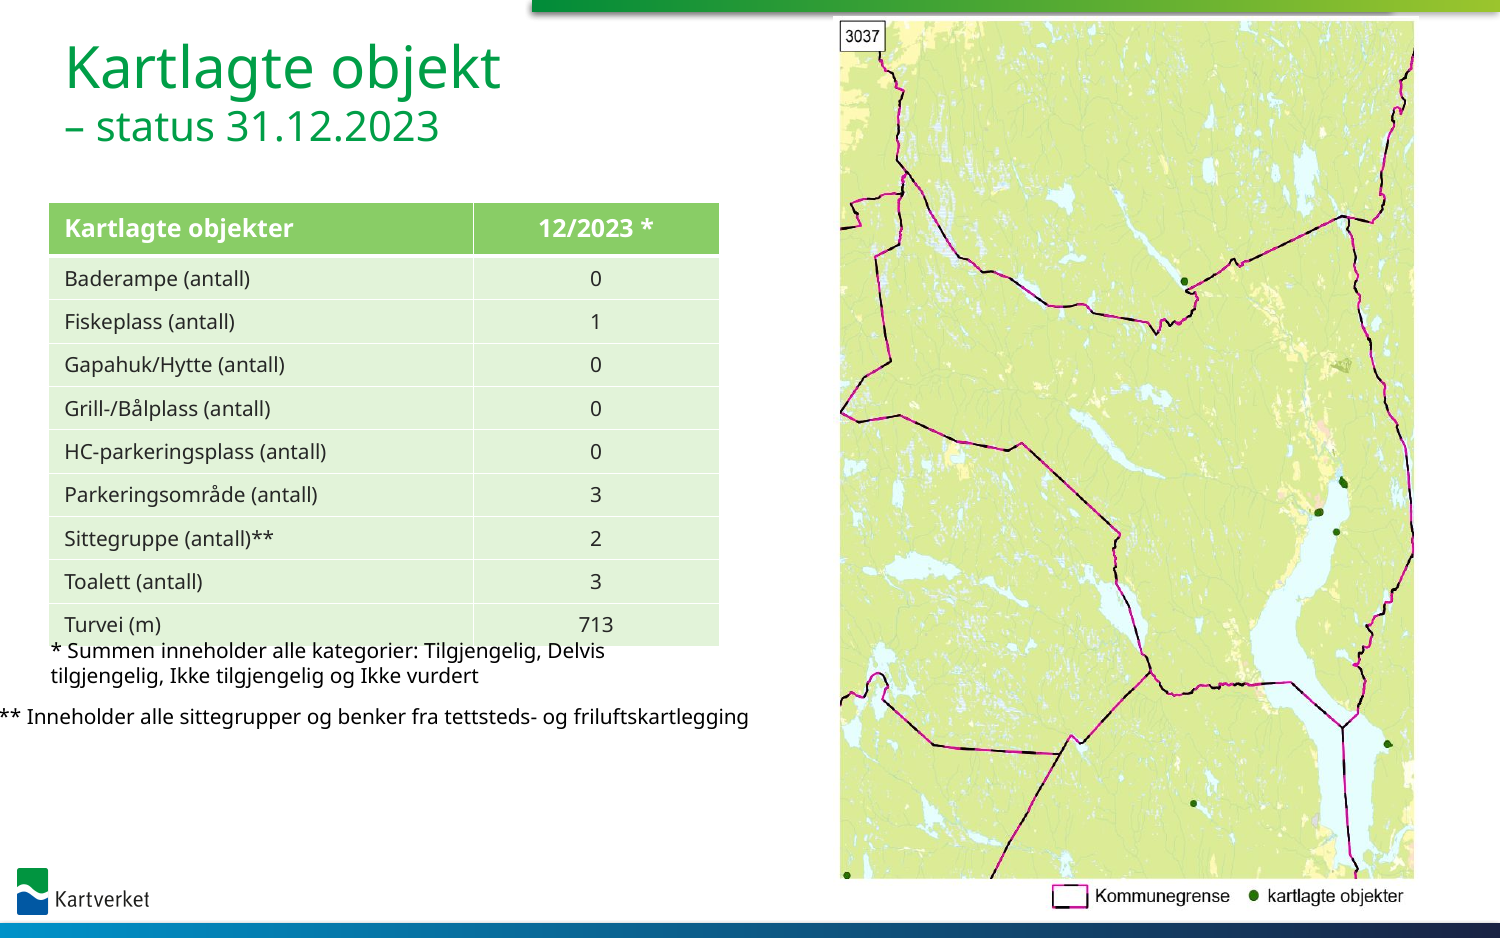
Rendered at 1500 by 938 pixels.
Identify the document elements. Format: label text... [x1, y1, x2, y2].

table_cell 0 [474, 430, 719, 473]
text_box ** Inneholder alle sittegrupper og benker fra tettsteds- og friluftskartlegging [0, 696, 765, 736]
table_cell 2 [474, 517, 719, 559]
text_box * Summen inneholder alle kategorier: Tilgjengelig, Delvis tilgjengelig, Ikke tilgjengelig og Ikke vurdert [35, 630, 721, 696]
table_header Kartlagte objekter [49, 203, 473, 254]
table_cell Fiskeplass (antall) [49, 300, 473, 343]
table_cell Turvei (m) [49, 604, 473, 630]
table_cell Grill-/Bålplass (antall) [49, 387, 473, 429]
text_box Kartlagte objekt – status 31.12.2023 [1424, 26, 1431, 158]
table_cell 713 [474, 604, 719, 630]
table_cell 3 [474, 560, 719, 603]
table_cell Baderampe (antall) [49, 258, 473, 299]
table_cell Gapahuk/Hytte (antall) [49, 344, 473, 386]
table_cell Parkeringsområde (antall) [49, 474, 473, 516]
table_cell 0 [474, 258, 719, 299]
table_cell 0 [474, 387, 719, 429]
picture [833, 16, 1419, 913]
table_cell HC-parkeringsplass (antall) [49, 430, 473, 473]
text_box Kartlagte objekt – status 31.12.2023 [49, 26, 828, 158]
table_cell 3 [474, 474, 719, 516]
table_cell Sittegruppe (antall)** [49, 517, 473, 559]
table_cell 1 [474, 300, 719, 343]
table_cell 0 [474, 344, 719, 386]
table_cell Toalett (antall) [49, 560, 473, 603]
table_header 12/2023 * [474, 203, 719, 254]
